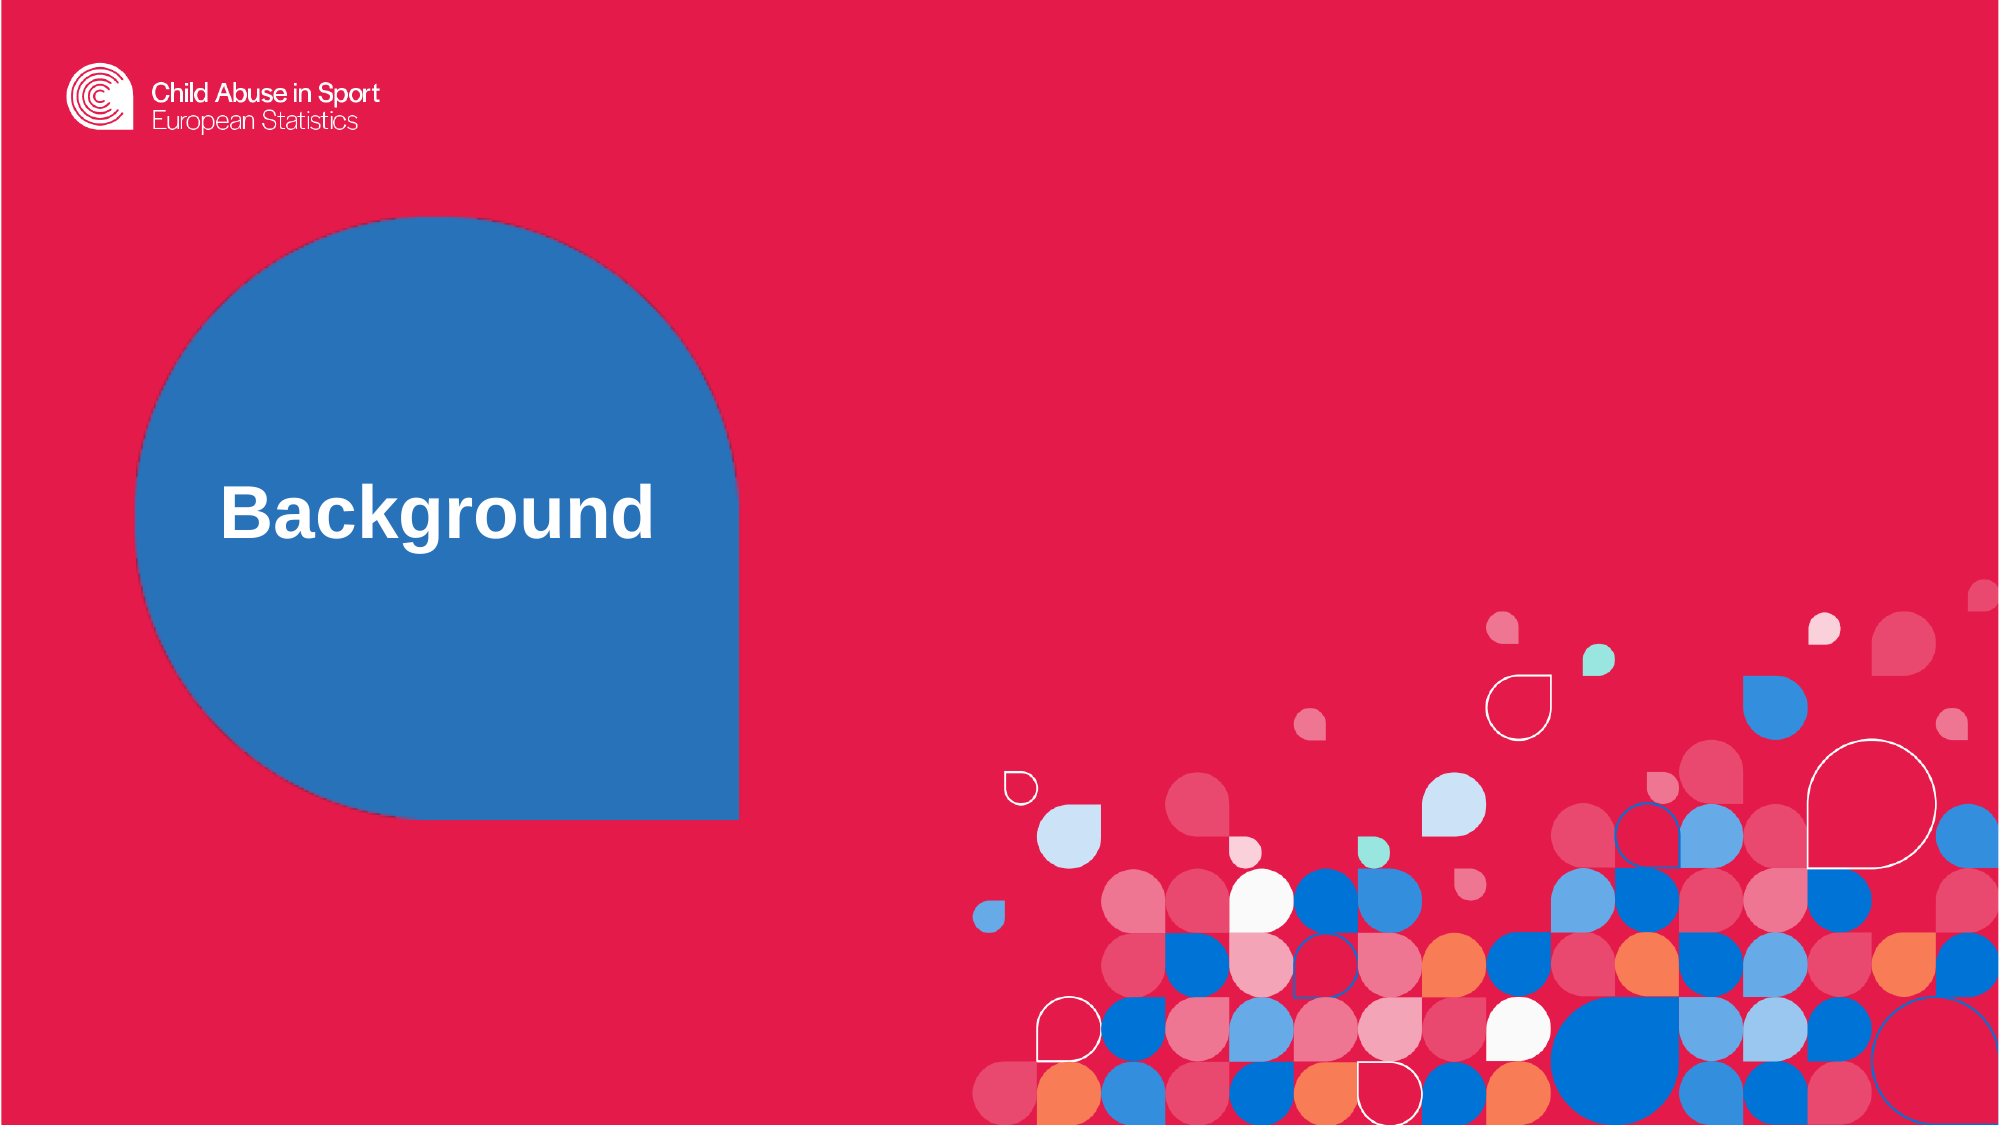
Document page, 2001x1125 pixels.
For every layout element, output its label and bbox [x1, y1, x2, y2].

picture [135, 217, 739, 820]
picture [27, 43, 419, 169]
